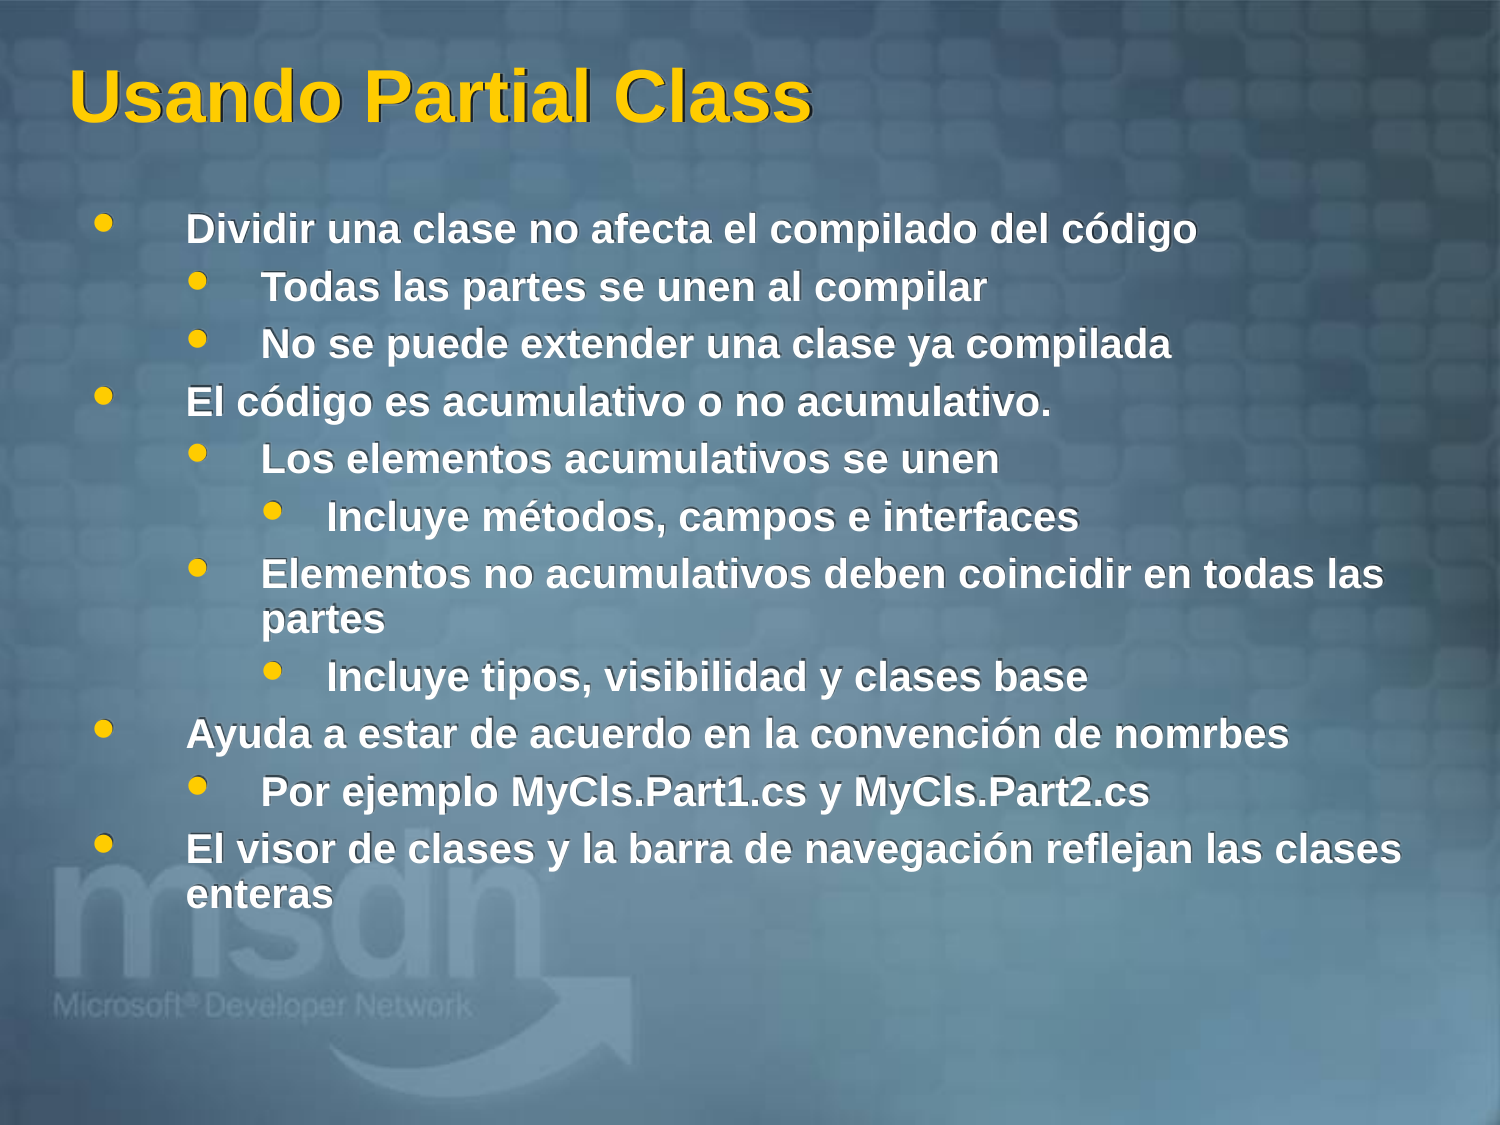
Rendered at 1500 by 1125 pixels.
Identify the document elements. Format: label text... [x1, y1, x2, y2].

title Usando Partial Class [53, 50, 1404, 147]
list Dividir una clase no afecta el compilado del código Todas las partes se unen al compilar No se puede extender una clase ya compilada El código es acumulativo o no acumulativo. Los elementos acumulativos se unen Incluye métodos, campos e interfaces Elementos no acumulativos deben coincidir en todas las partes Incluye tipos, visibilidad y clases base Ayuda a estar de acuerdo en la convención de nomrbes Por ejemplo MyCls.Part1.cs y MyCls.Part2.cs El visor de clases y la barra de navegación reflejan las clases enteras [76, 200, 1427, 1012]
picture [0, 0, 1500, 1125]
